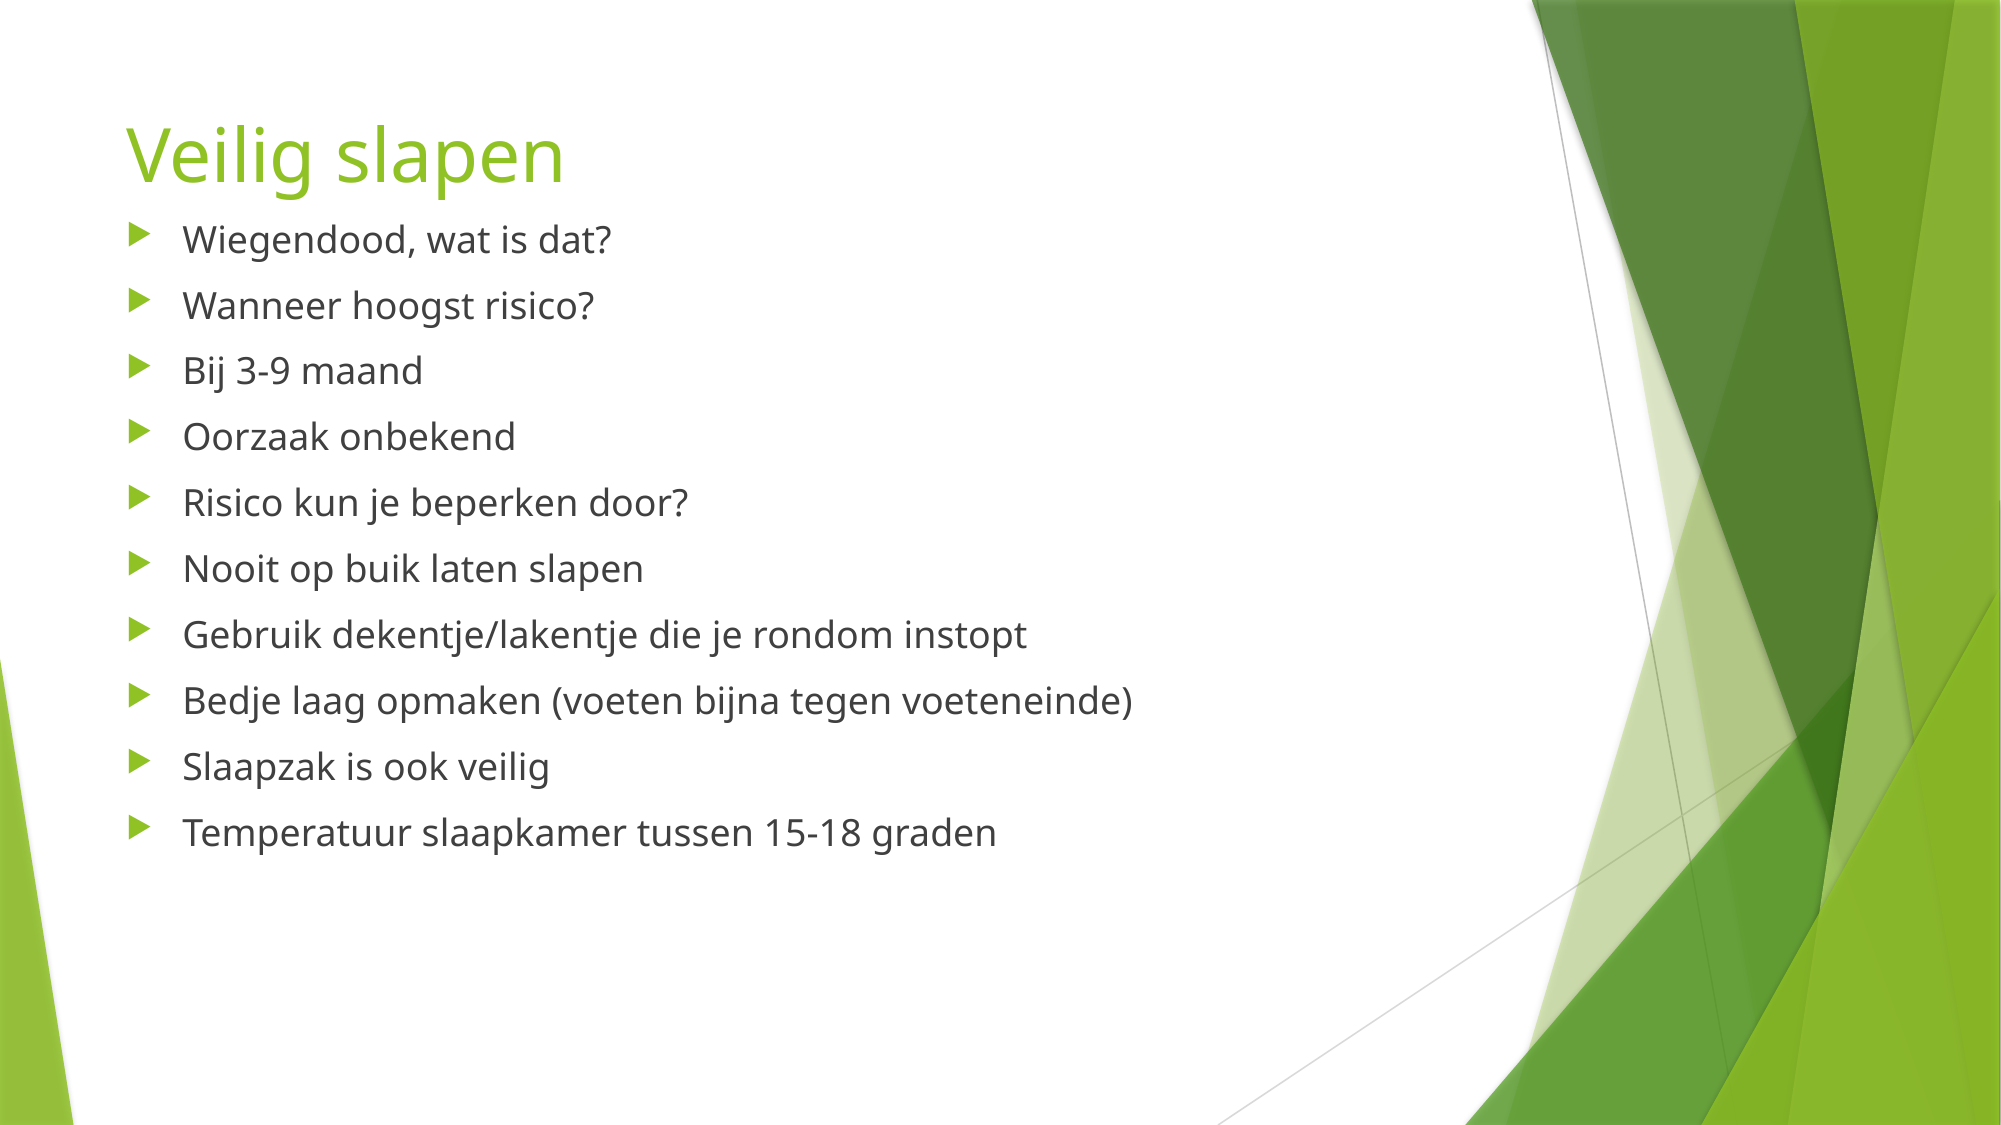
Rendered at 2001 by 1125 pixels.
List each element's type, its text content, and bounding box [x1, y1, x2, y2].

title Veilig slapen [111, 99, 1522, 208]
list Wiegendood, wat is dat? Wanneer hoogst risico? Bij 3-9 maand Oorzaak onbekend Risico kun je beperken door? Nooit op buik laten slapen Gebruik dekentje/lakentje die je rondom instopt Bedje laag opmaken (voeten bijna tegen voeteneinde) Slaapzak is ook veilig Temperatuur slaapkamer tussen 15-18 graden [111, 208, 1522, 1091]
